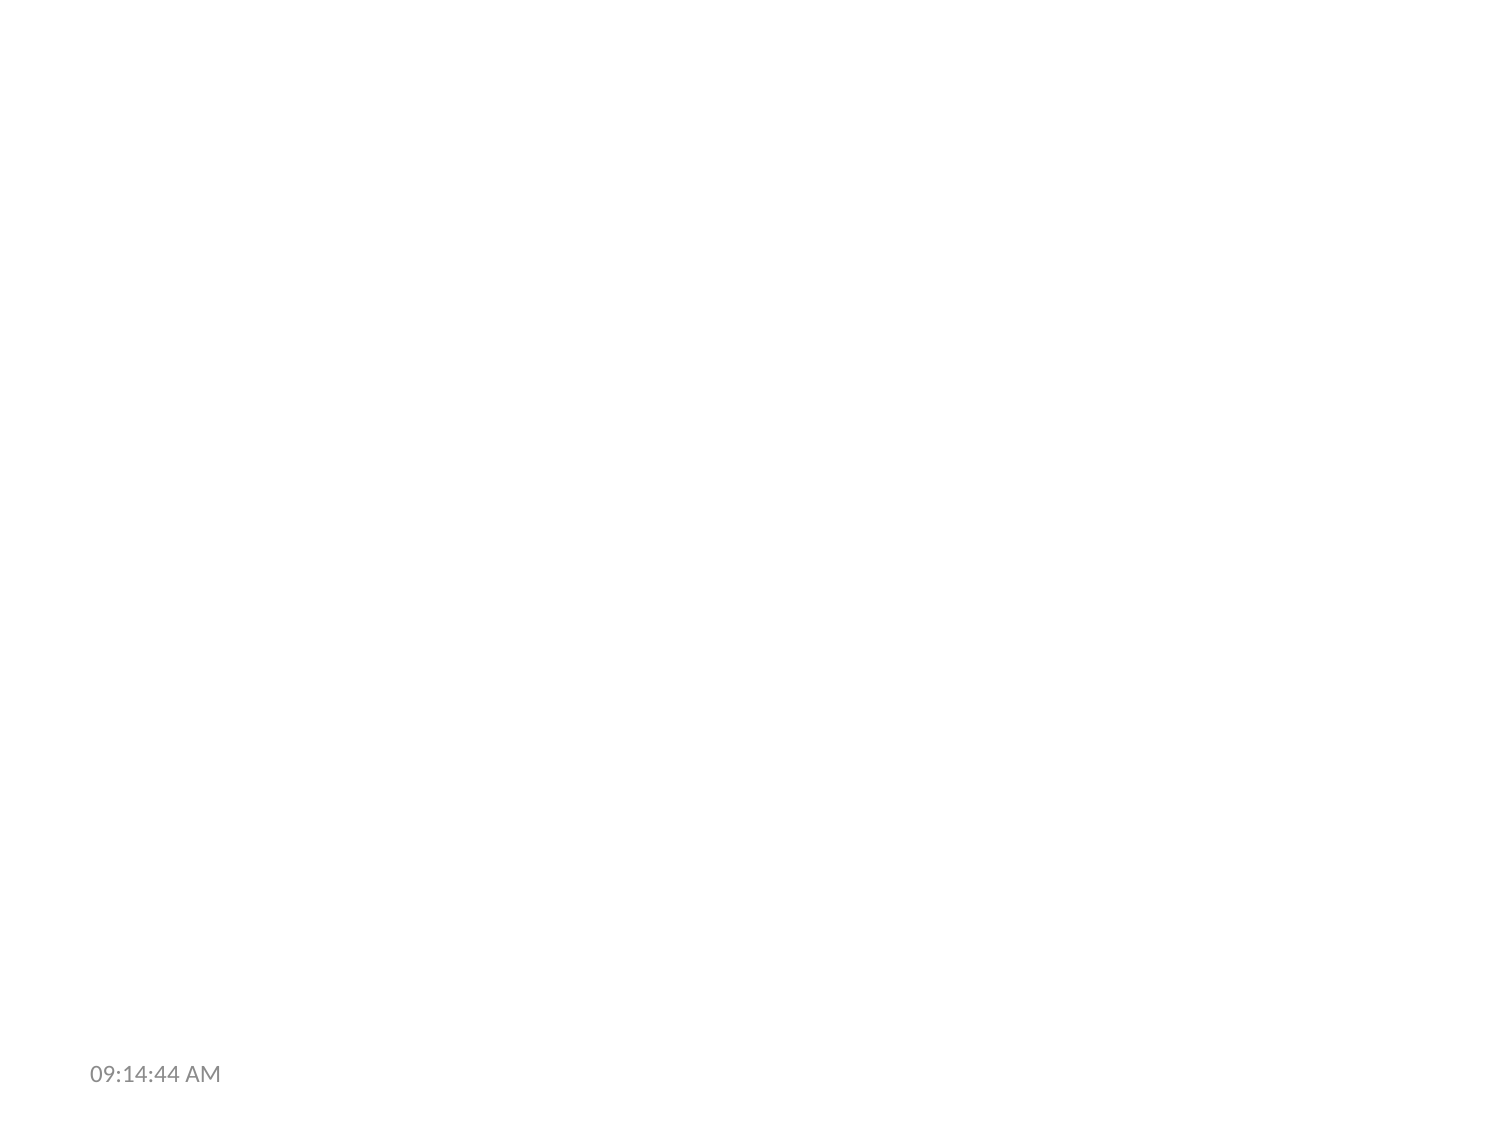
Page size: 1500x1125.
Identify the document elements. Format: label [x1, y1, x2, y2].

slide_number [75, 1042, 425, 1103]
